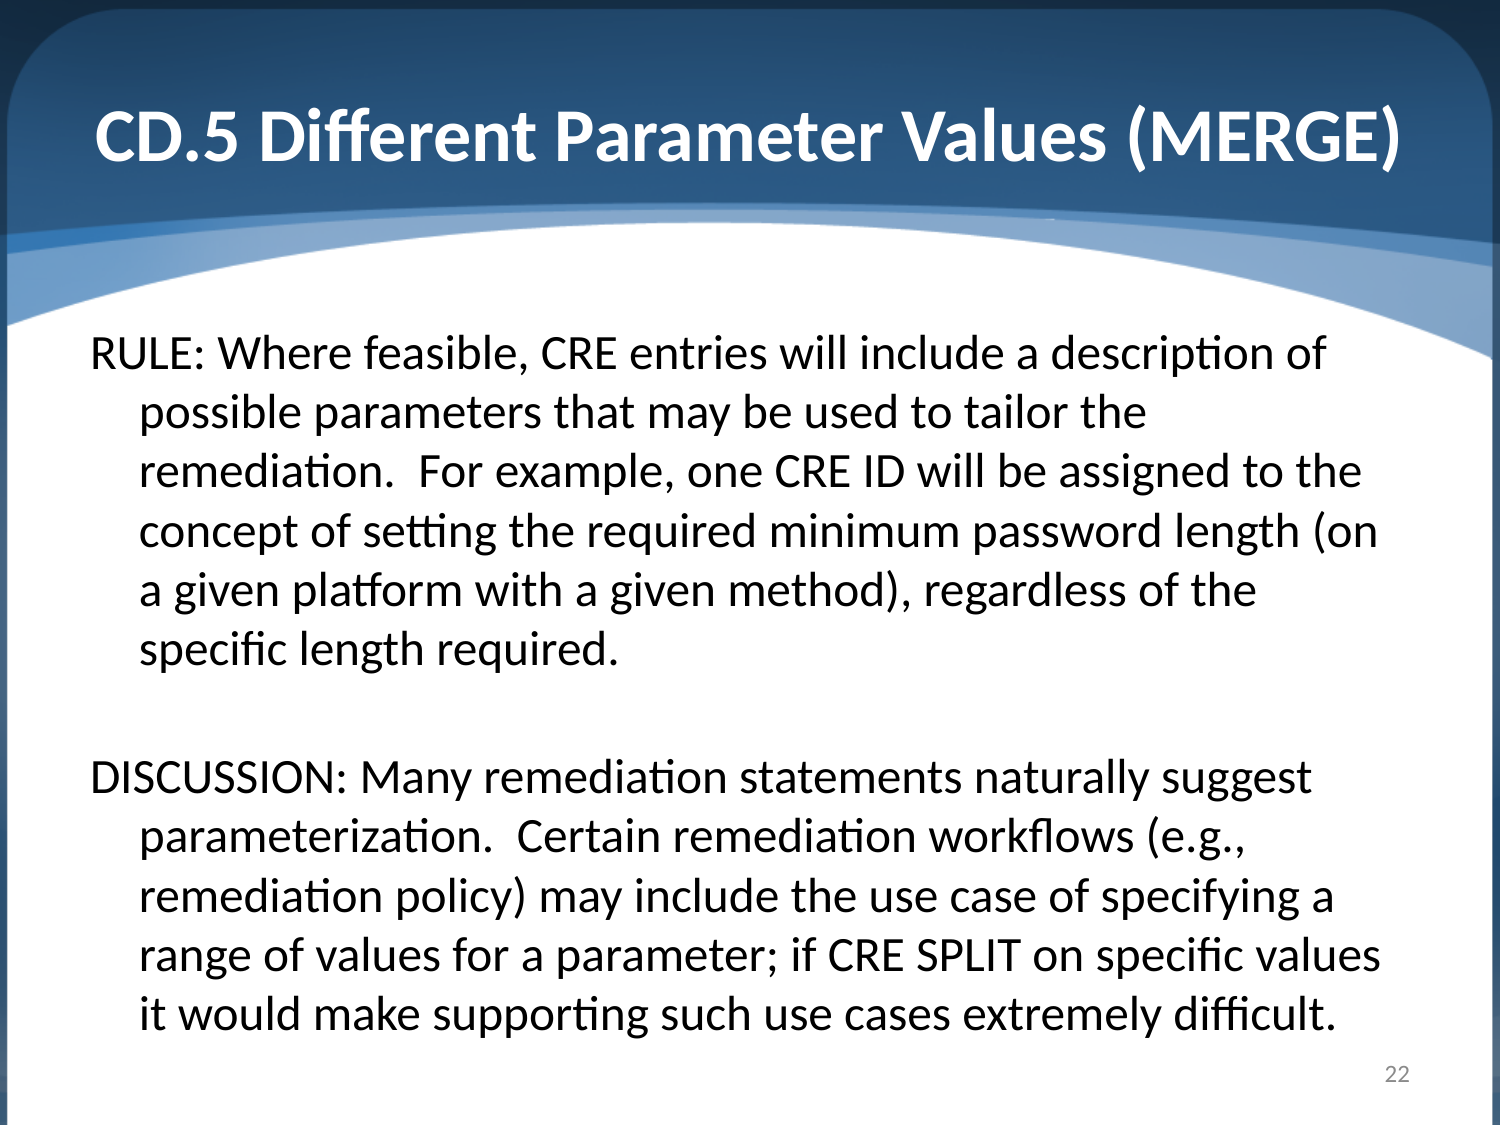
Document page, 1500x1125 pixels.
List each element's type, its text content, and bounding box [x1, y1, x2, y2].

picture [0, 0, 1500, 1125]
list RULE: Where feasible, CRE entries will include a description of possible parameters that may be used to tailor the remediation. For example, one CRE ID will be assigned to the concept of setting the required minimum password length (on a given platform with a given method), regardless of the specific length required. DISCUSSION: Many remediation statements naturally suggest parameterization. Certain remediation workflows (e.g., remediation policy) may include the use case of specifying a range of values for a parameter; if CRE SPLIT on specific values it would make supporting such use cases extremely difficult. [74, 312, 1426, 1088]
slide_number 22 [1074, 1042, 1425, 1103]
title CD.5 Different Parameter Values (MERGE) [75, 37, 1425, 225]
